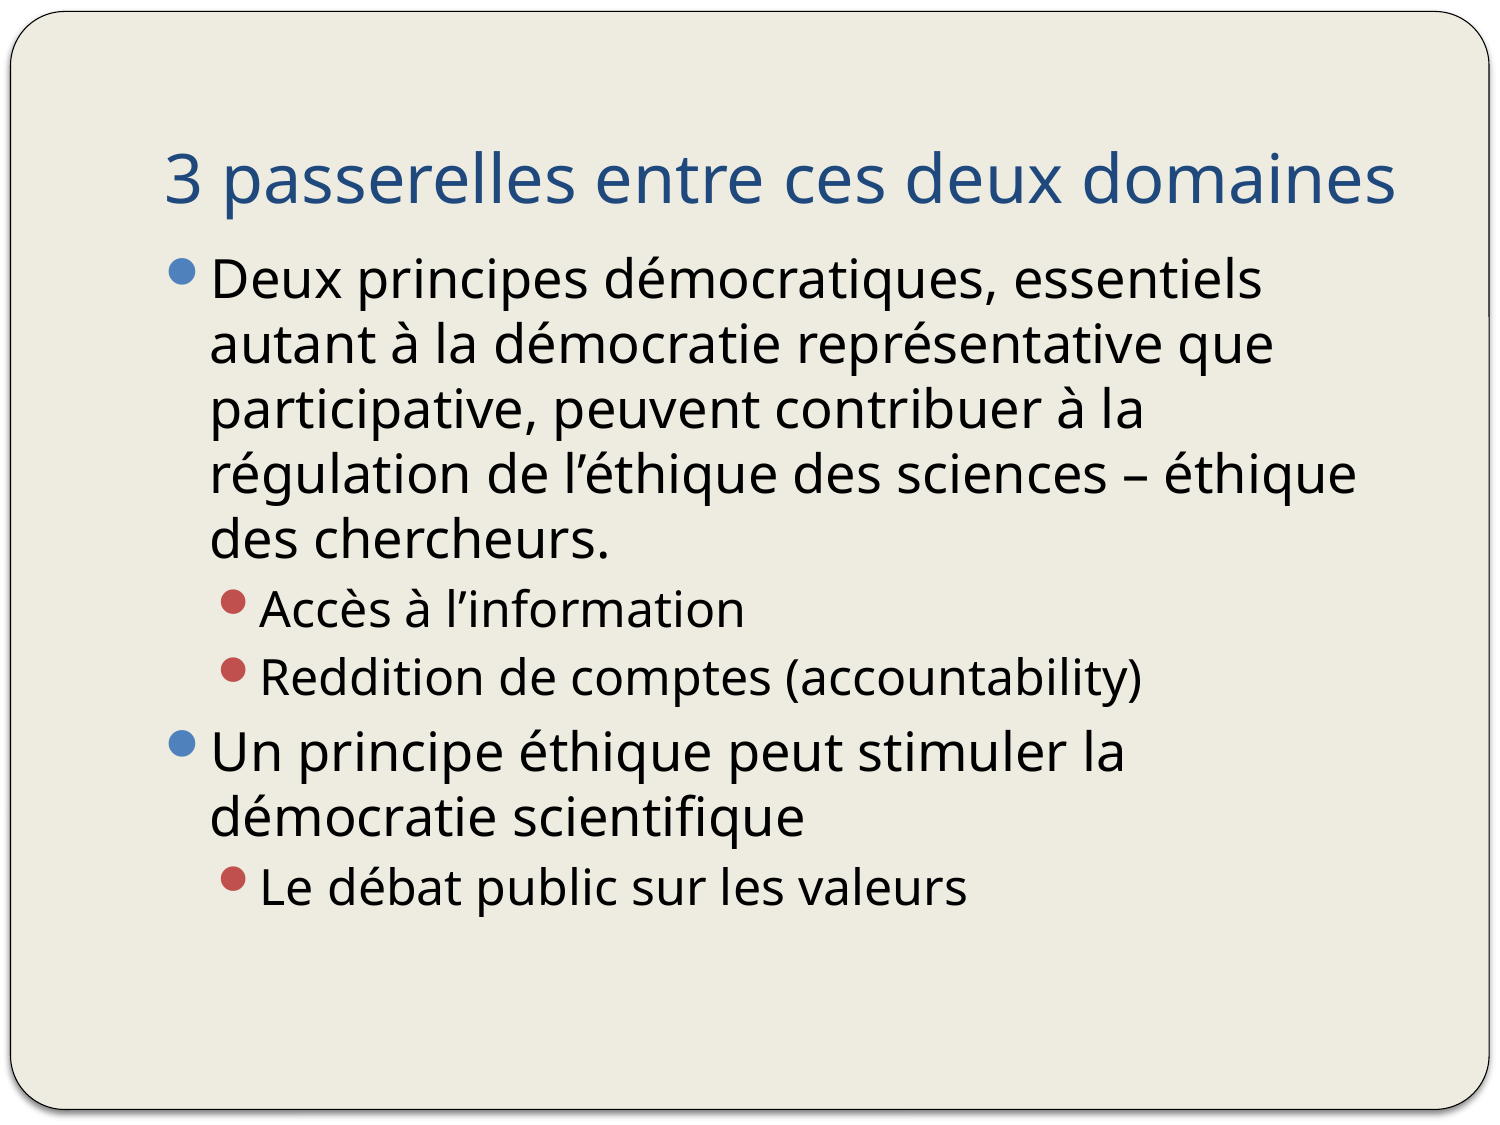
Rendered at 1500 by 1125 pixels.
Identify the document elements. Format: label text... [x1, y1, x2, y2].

title 3 passerelles entre ces deux domaines [150, 45, 1425, 233]
list Deux principes démocratiques, essentiels autant à la démocratie représentative que participative, peuvent contribuer à la régulation de l’éthique des sciences – éthique des chercheurs. Accès à l’information Reddition de comptes (accountability) Un principe éthique peut stimuler la démocratie scientifique Le débat public sur les valeurs [150, 237, 1425, 988]
